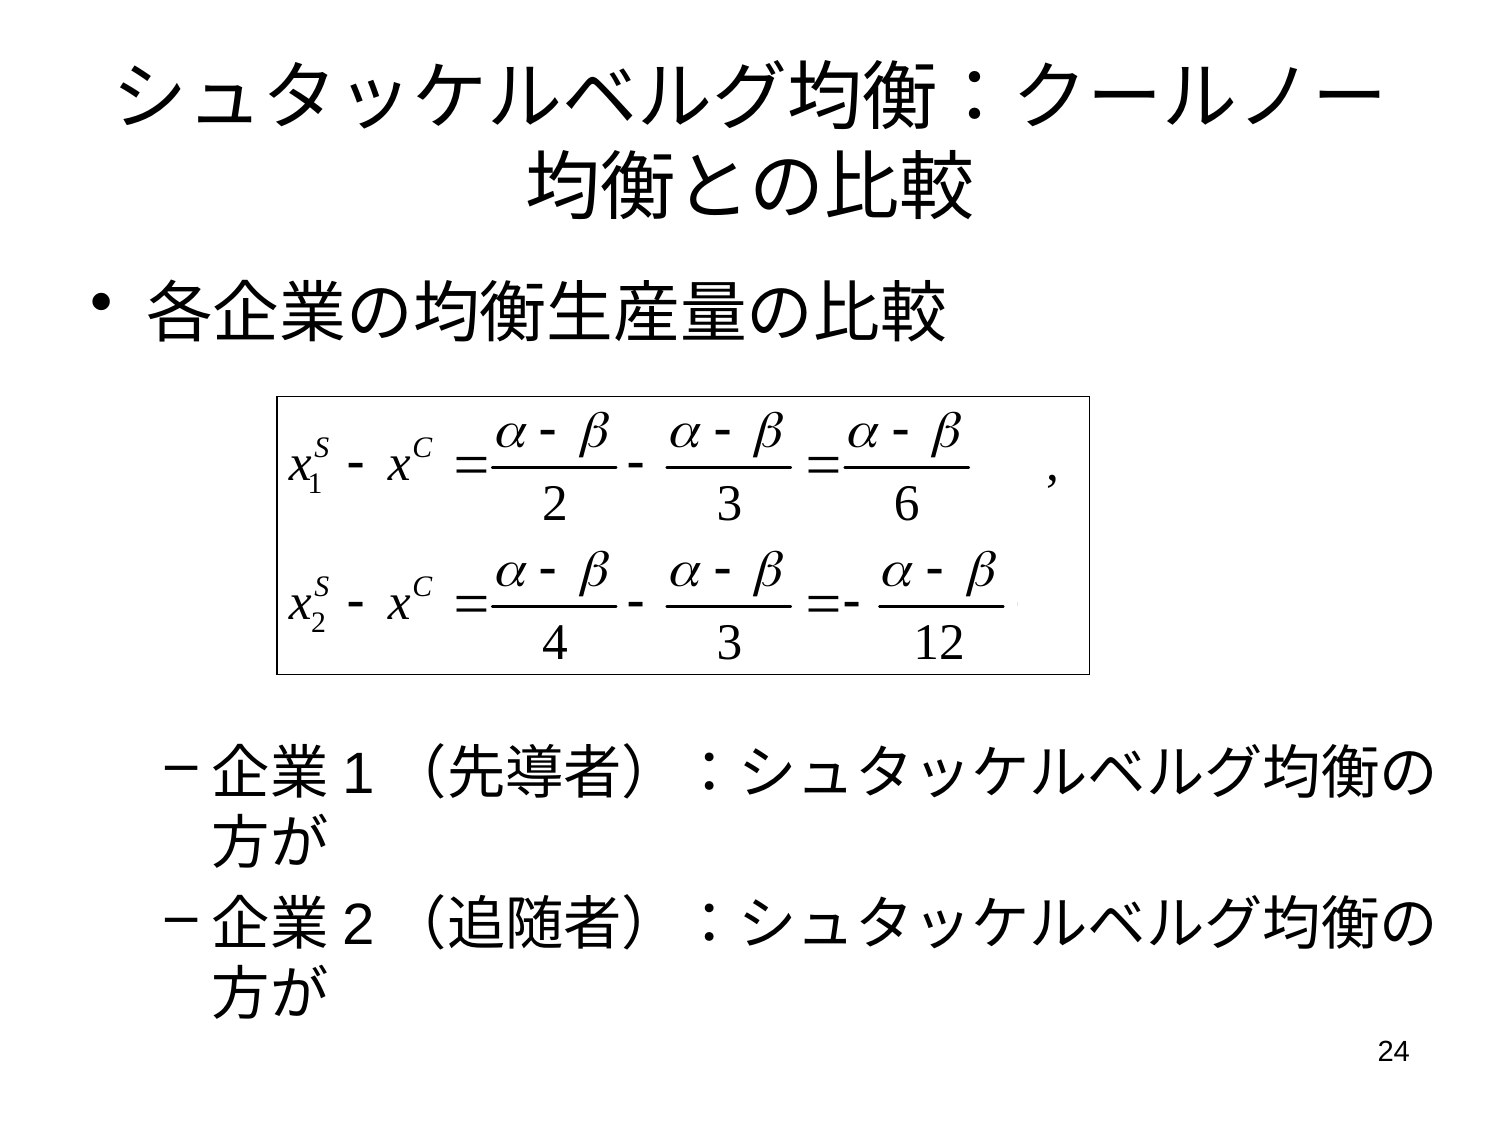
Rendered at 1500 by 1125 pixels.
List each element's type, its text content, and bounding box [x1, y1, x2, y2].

slide_number 24 [1074, 1024, 1426, 1103]
title シュタッケルベルグ均衡：クールノー均衡との比較 [75, 45, 1425, 233]
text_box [277, 396, 1089, 674]
list 各企業の均衡生産量の比較 企業1（先導者）：シュタッケルベルグ均衡の方が大 企業2（追随者）：シュタッケルベルグ均衡の方が小 [75, 262, 1459, 1005]
